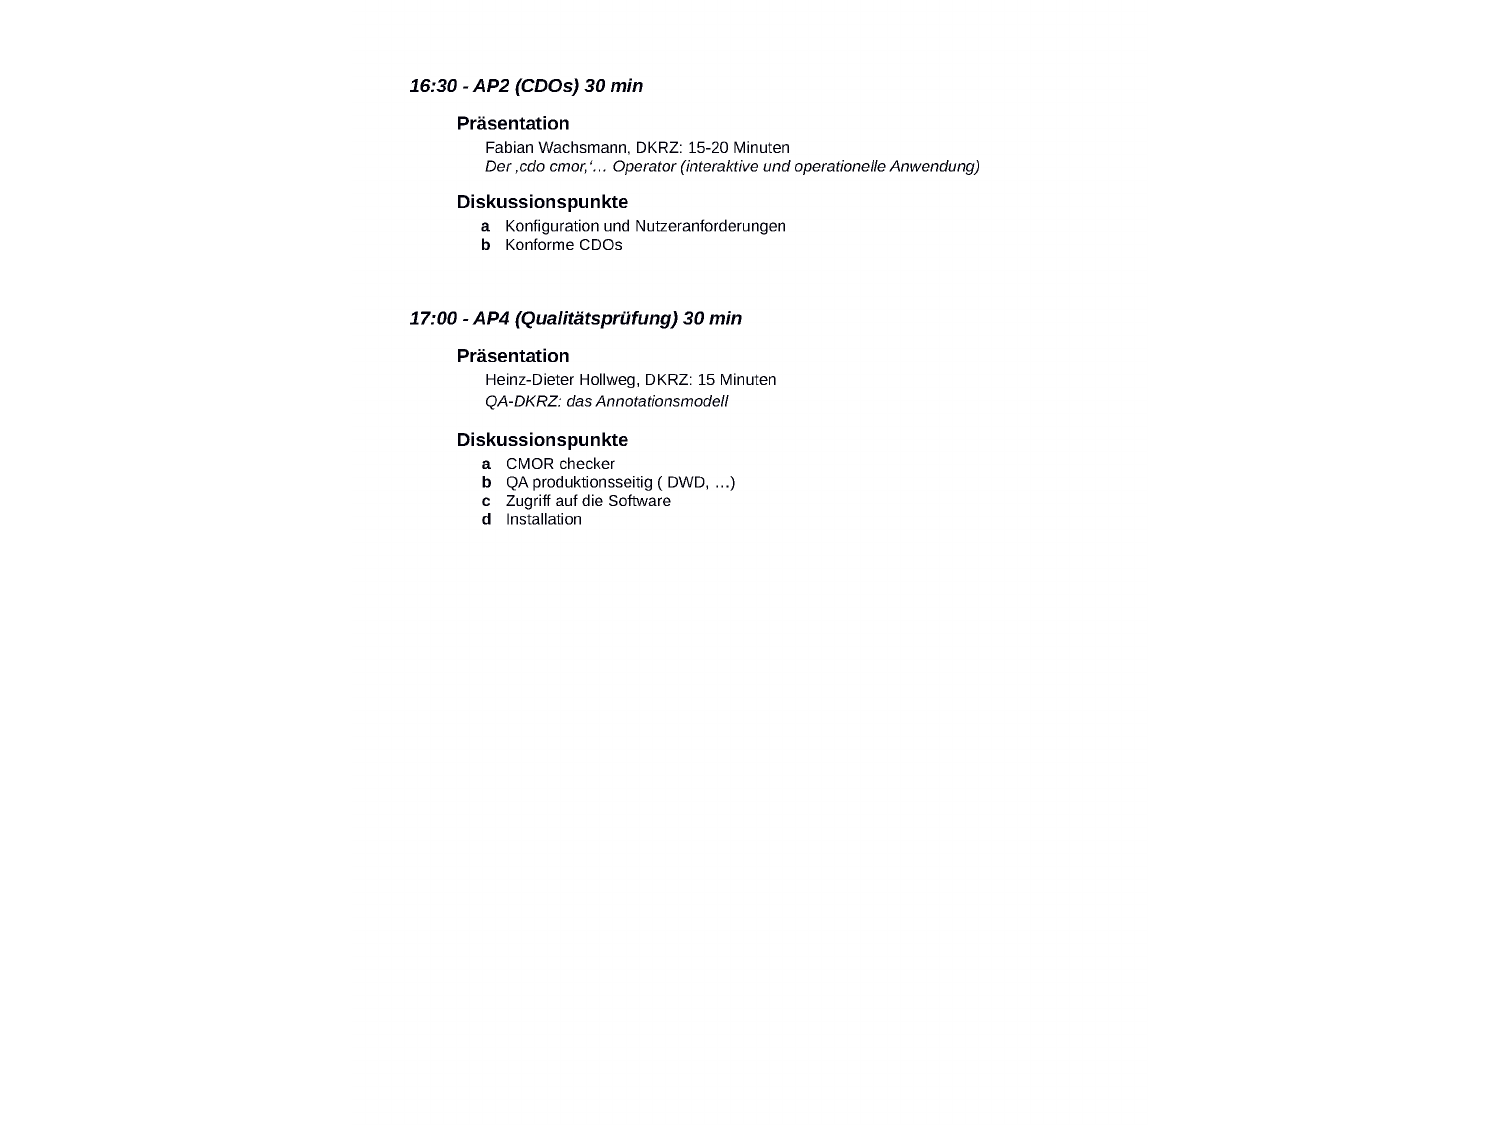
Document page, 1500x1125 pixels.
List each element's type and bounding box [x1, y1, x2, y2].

picture [352, 0, 1148, 1125]
